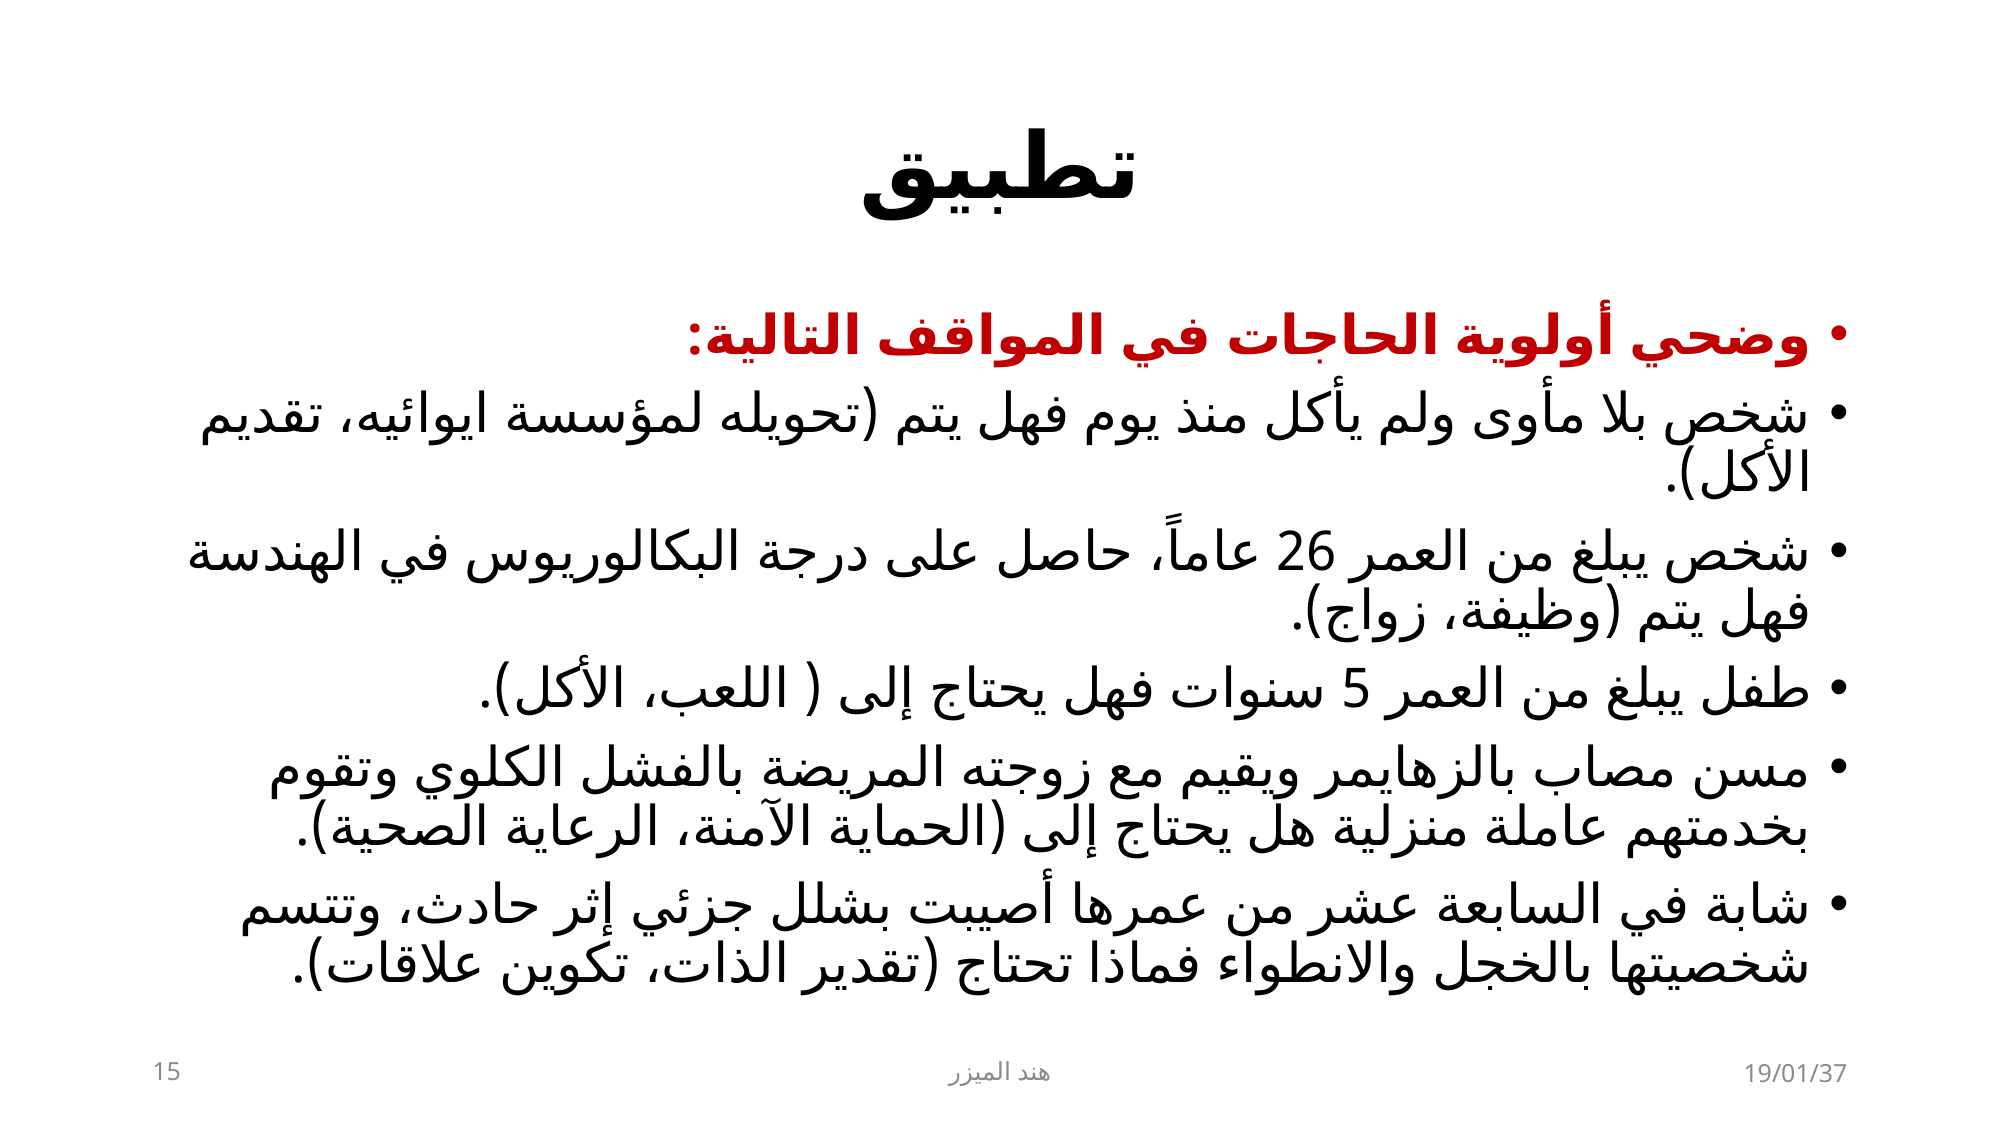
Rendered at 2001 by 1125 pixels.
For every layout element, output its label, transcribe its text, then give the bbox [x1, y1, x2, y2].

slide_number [1412, 1042, 1863, 1103]
footer هند الميزر [662, 1042, 1338, 1103]
title تطبيق [137, 59, 1863, 278]
slide_number 15 [137, 1042, 588, 1103]
list وضحي أولوية الحاجات في المواقف التالية: شخص بلا مأوى ولم يأكل منذ يوم فهل يتم (تحويله لمؤسسة ايوائيه، تقديم الأكل). شخص يبلغ من العمر 26 عاماً، حاصل على درجة البكالوريوس في الهندسة فهل يتم (وظيفة، زواج). طفل يبلغ من العمر 5 سنوات فهل يحتاج إلى ( اللعب، الأكل). مسن مصاب بالزهايمر ويقيم مع زوجته المريضة بالفشل الكلوي وتقوم بخدمتهم عاملة منزلية هل يحتاج إلى (الحماية الآمنة، الرعاية الصحية). شابة في السابعة عشر من عمرها أصيبت بشلل جزئي إثر حادث، وتتسم شخصيتها بالخجل والانطواء فماذا تحتاج (تقدير الذات، تكوين علاقات). [137, 299, 1863, 1014]
